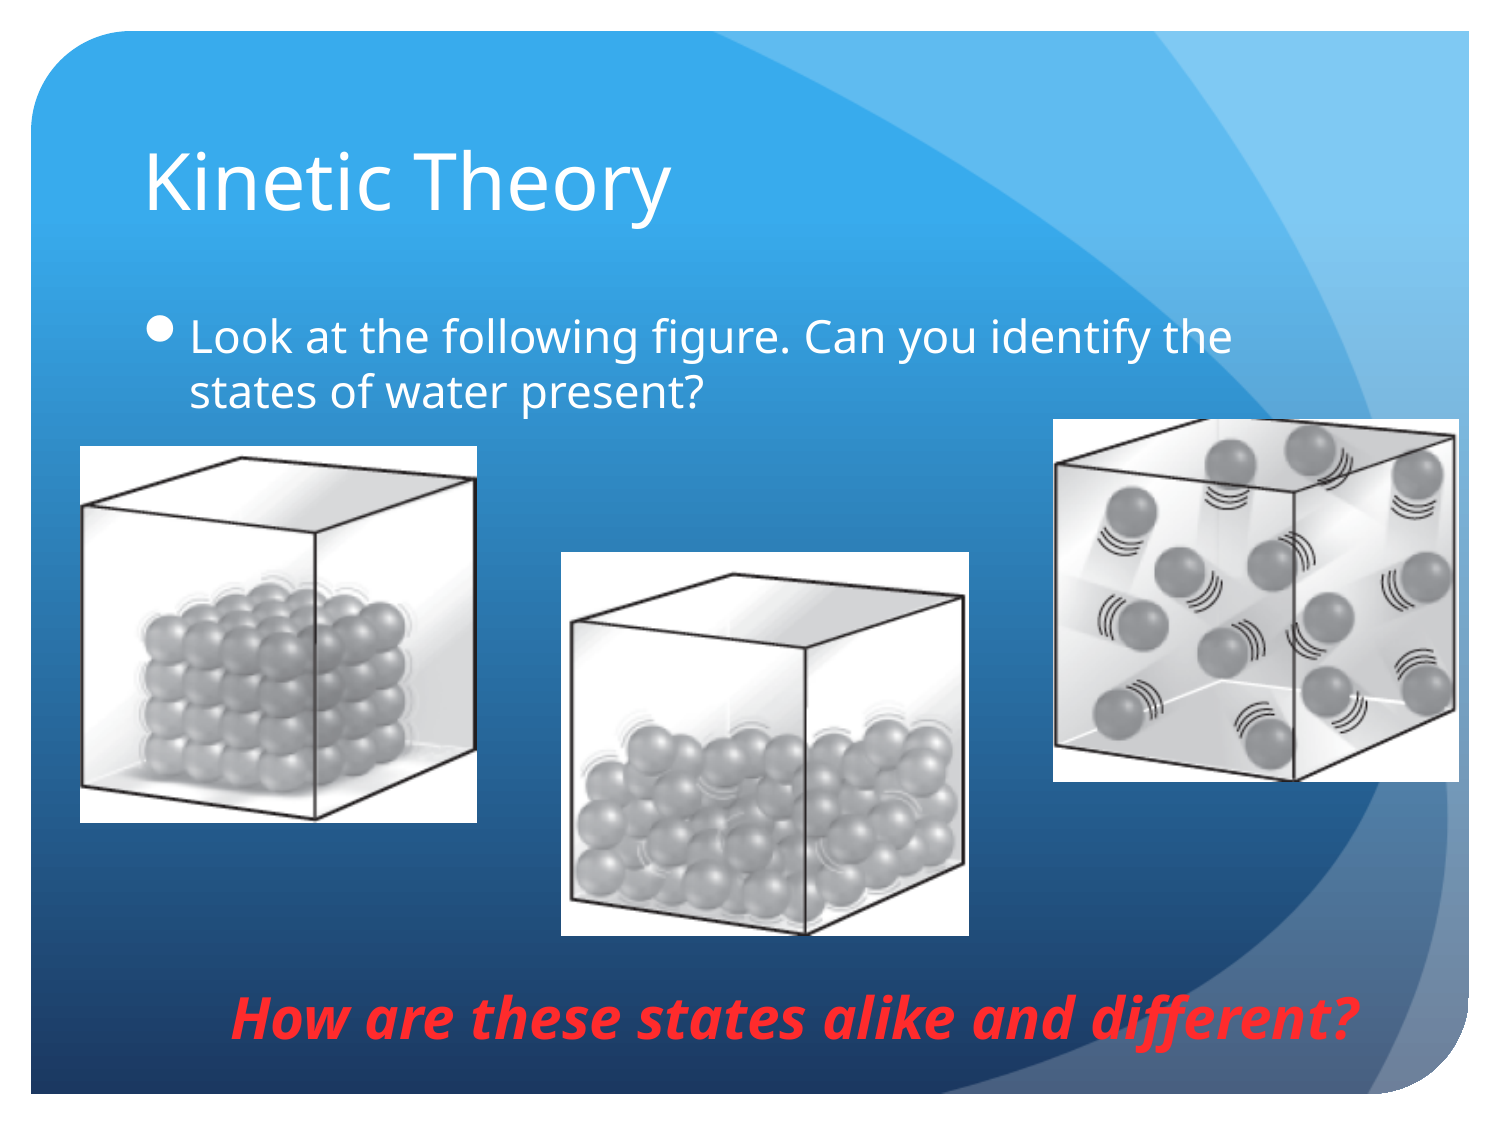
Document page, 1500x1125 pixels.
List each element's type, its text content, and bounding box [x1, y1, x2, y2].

list Look at the following figure. Can you identify the states of water present? [127, 299, 1372, 479]
picture [24, 30, 1473, 1094]
text_box How are these states alike and different? [215, 974, 1374, 1059]
title Kinetic Theory [127, 62, 1372, 234]
